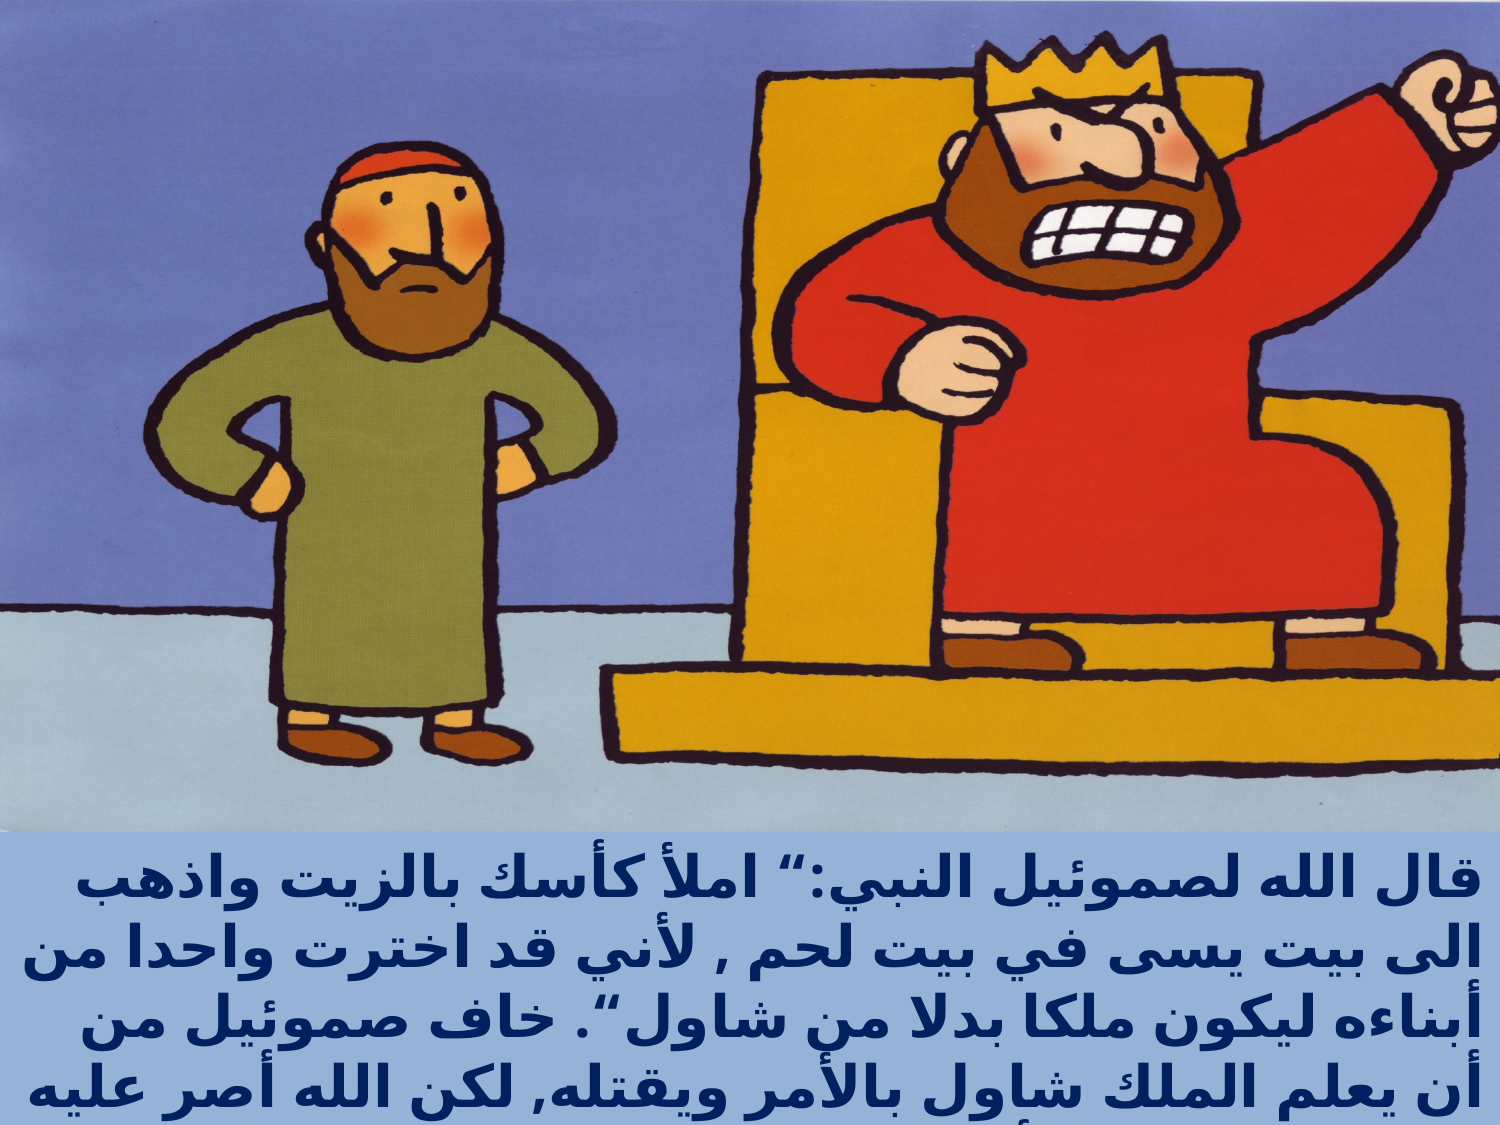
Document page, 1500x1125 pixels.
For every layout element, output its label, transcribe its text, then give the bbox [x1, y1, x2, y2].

text_box قال الله لصموئيل النبي:“ املأ كأسك بالزيت واذهب الى بيت يسى في بيت لحم , لأني قد اخترت واحدا من أبناءه ليكون ملكا بدلا من شاول“. خاف صموئيل من أن يعلم الملك شاول بالأمر ويقتله, لكن الله أصر عليه وعلمه ماذا عليه أن يفعل. [0, 839, 1500, 1125]
picture [0, 0, 1500, 833]
